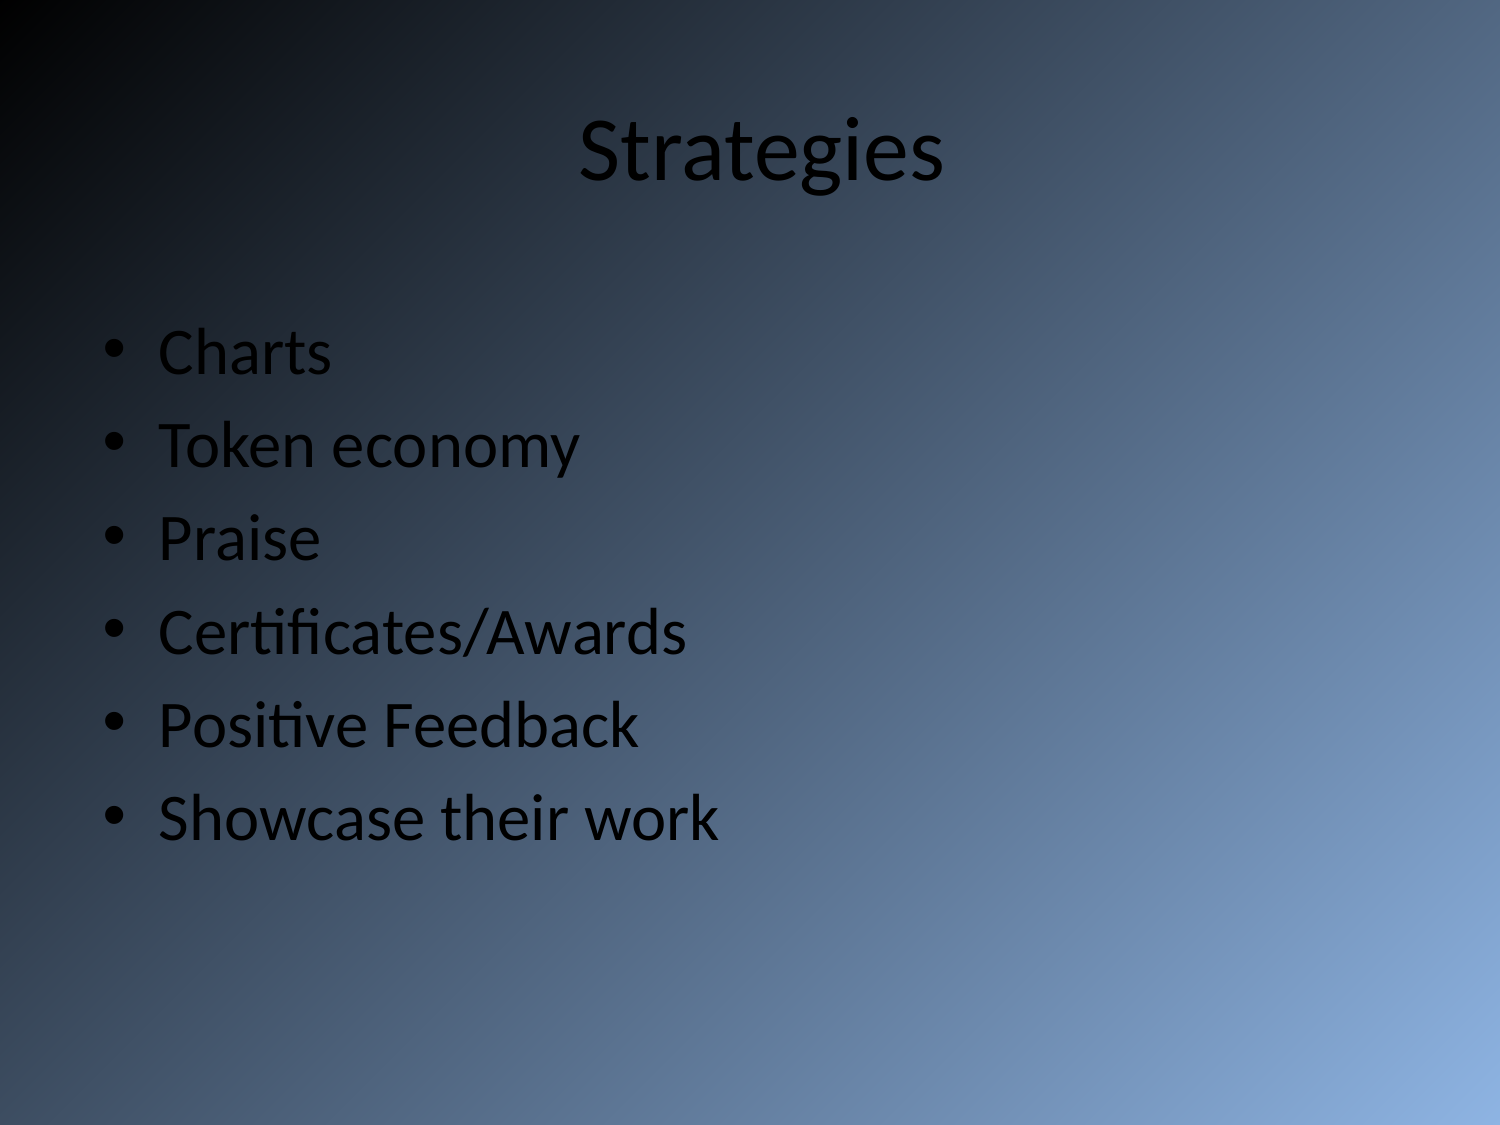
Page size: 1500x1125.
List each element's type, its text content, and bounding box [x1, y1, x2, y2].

title Strategies [87, 50, 1438, 238]
list Charts Token economy Praise Certificates/Awards Positive Feedback Showcase their work [87, 299, 1438, 913]
